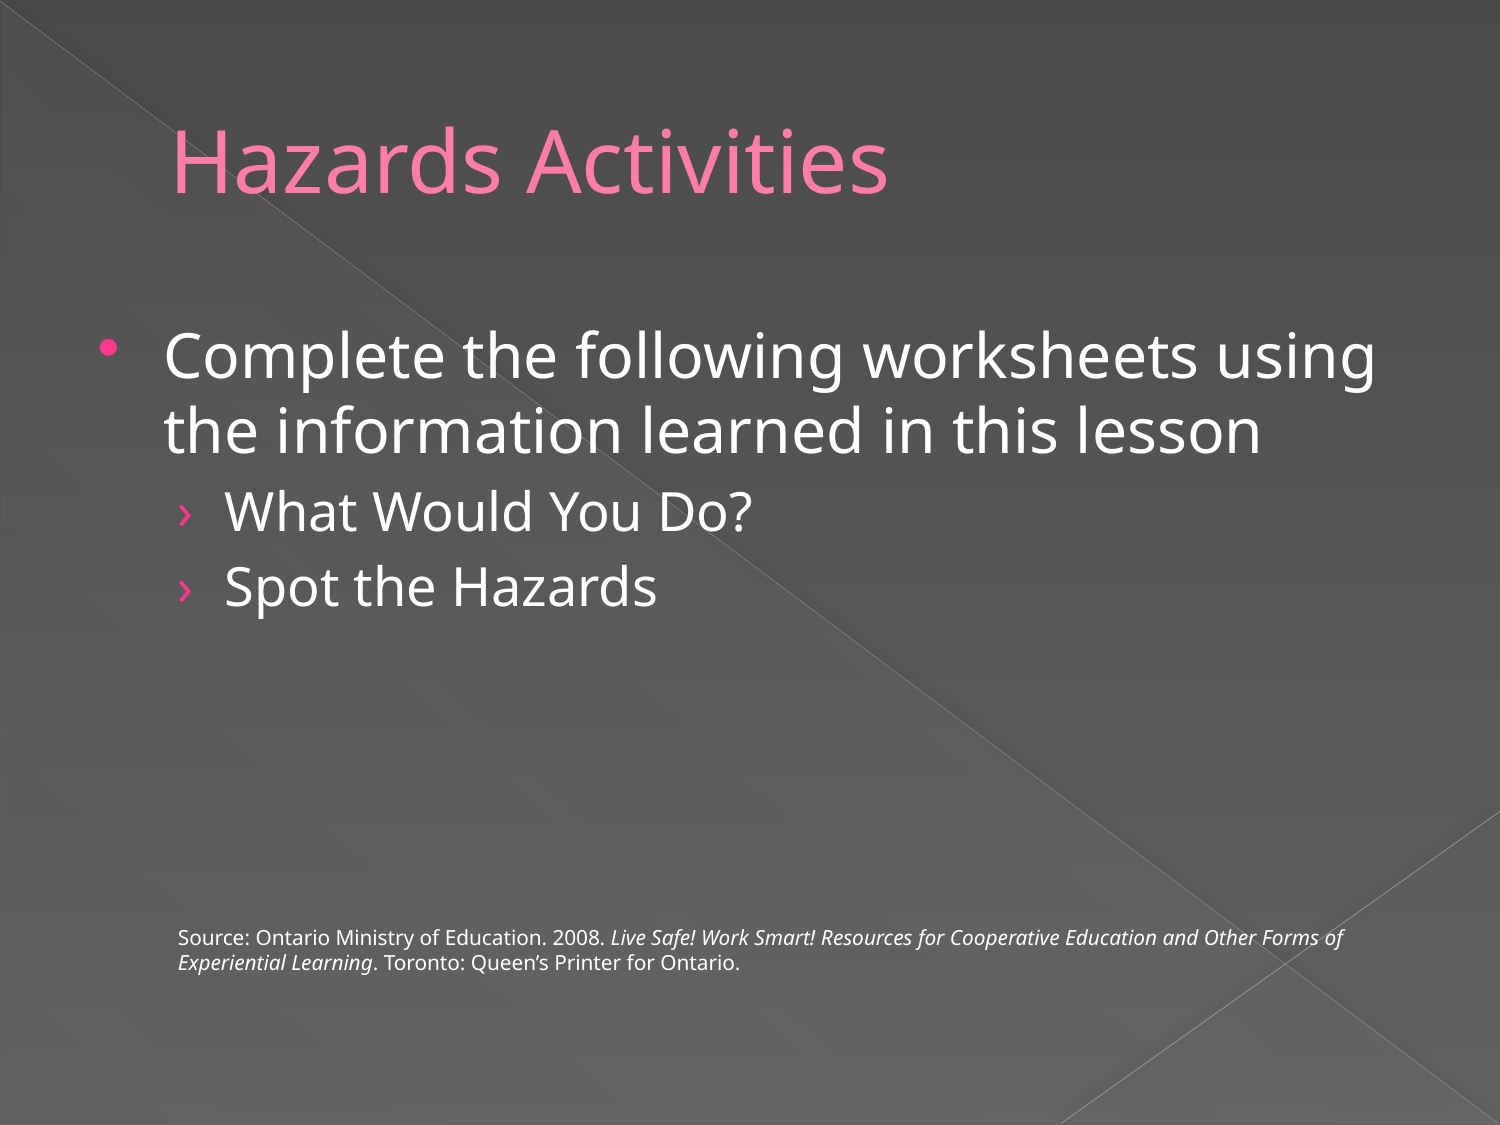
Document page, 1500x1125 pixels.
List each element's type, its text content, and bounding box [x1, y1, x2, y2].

list Complete the following worksheets using the information learned in this lesson What Would You Do? Spot the Hazards Source: Ontario Ministry of Education. 2008. Live Safe! Work Smart! Resources for Cooperative Education and Other Forms of Experiential Learning. Toronto: Queen’s Printer for Ontario. [75, 308, 1425, 1059]
title Hazards Activities [75, 43, 1425, 274]
